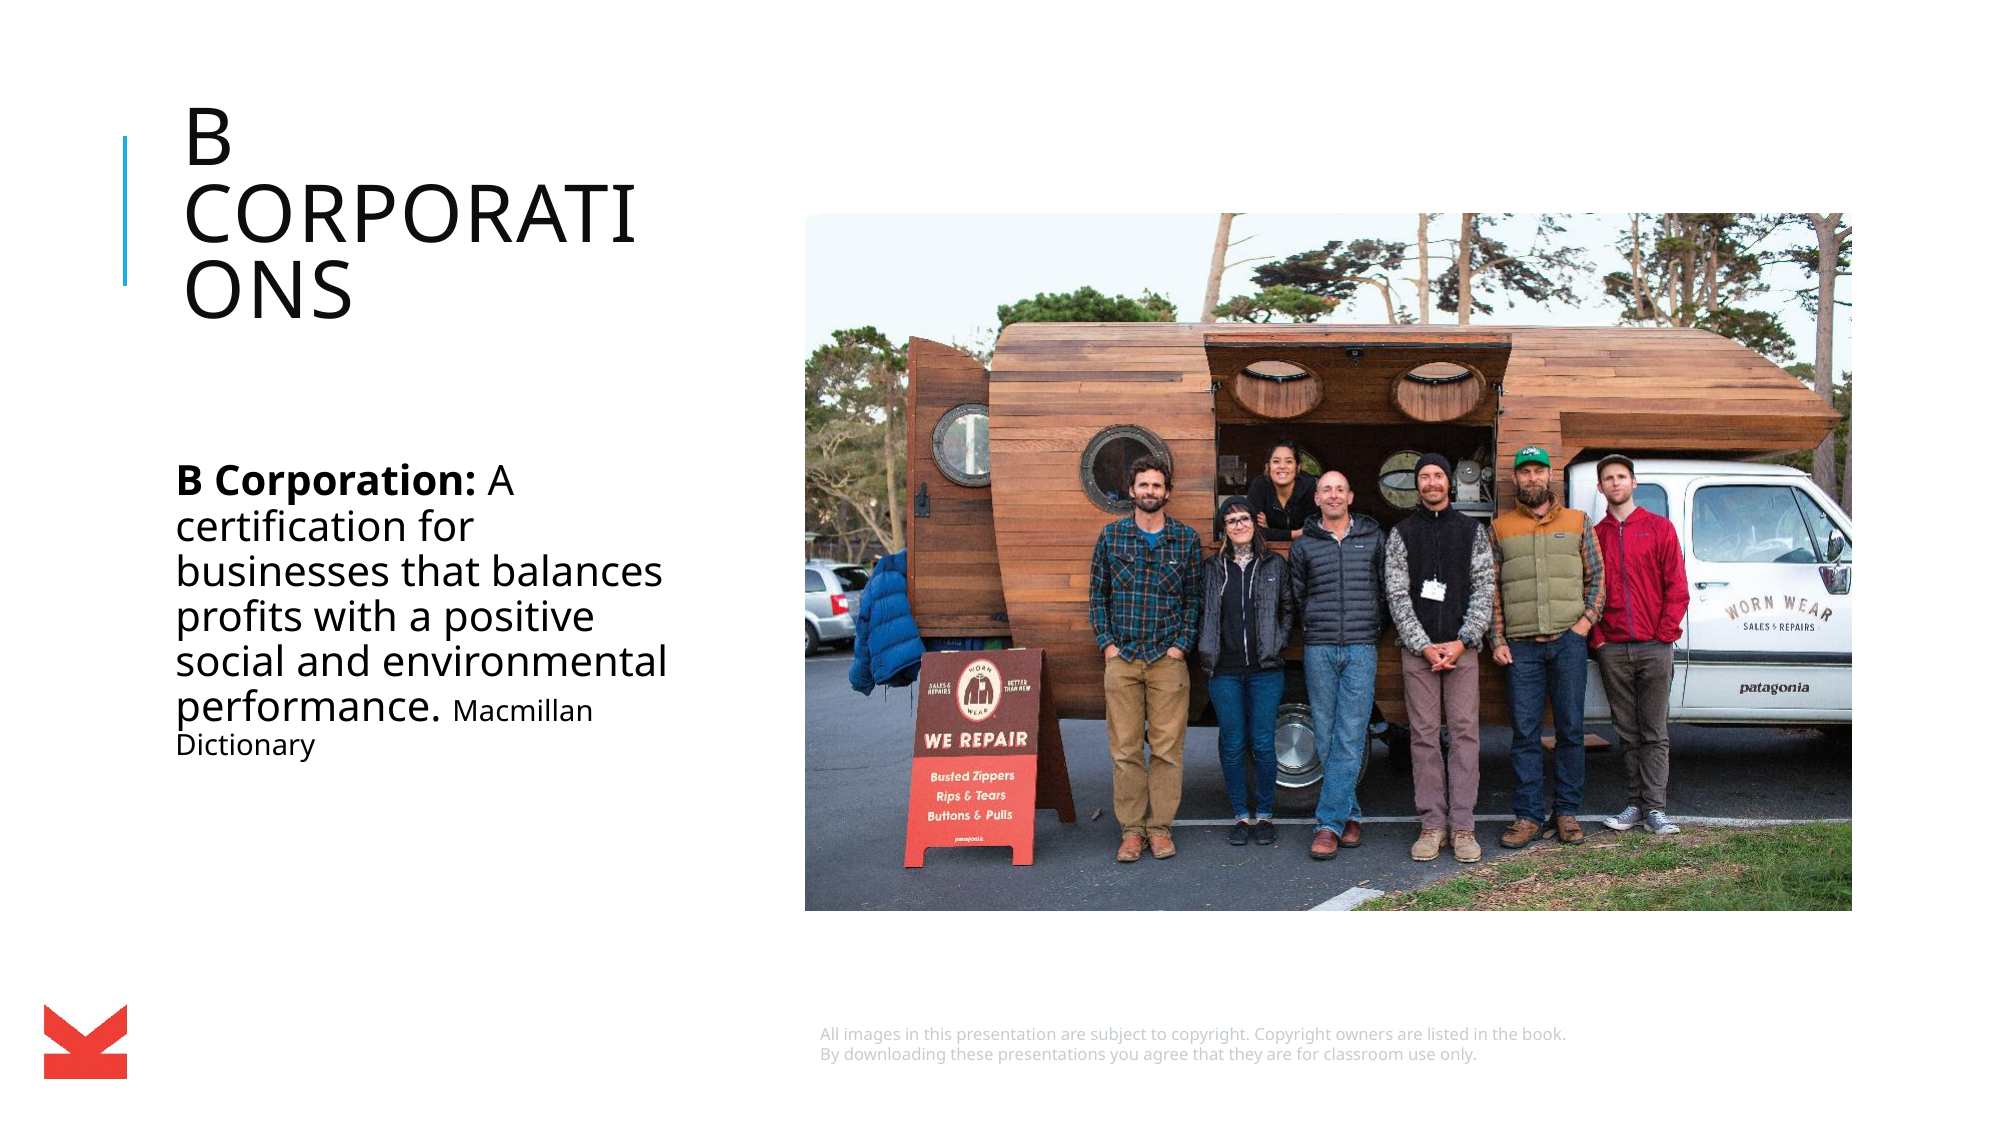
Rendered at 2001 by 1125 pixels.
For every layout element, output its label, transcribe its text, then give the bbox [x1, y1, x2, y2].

title B corporations [168, 96, 682, 342]
picture [23, 982, 148, 1107]
list B Corporation: A certification for businesses that balances profits with a positive social and environmental performance. Macmillan Dictionary [168, 375, 682, 1020]
text_box All images in this presentation are subject to copyright. Copyright owners are listed in the book. By downloading these presentations you agree that they are for classroom use only. [805, 1016, 1806, 1072]
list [805, 213, 1852, 912]
